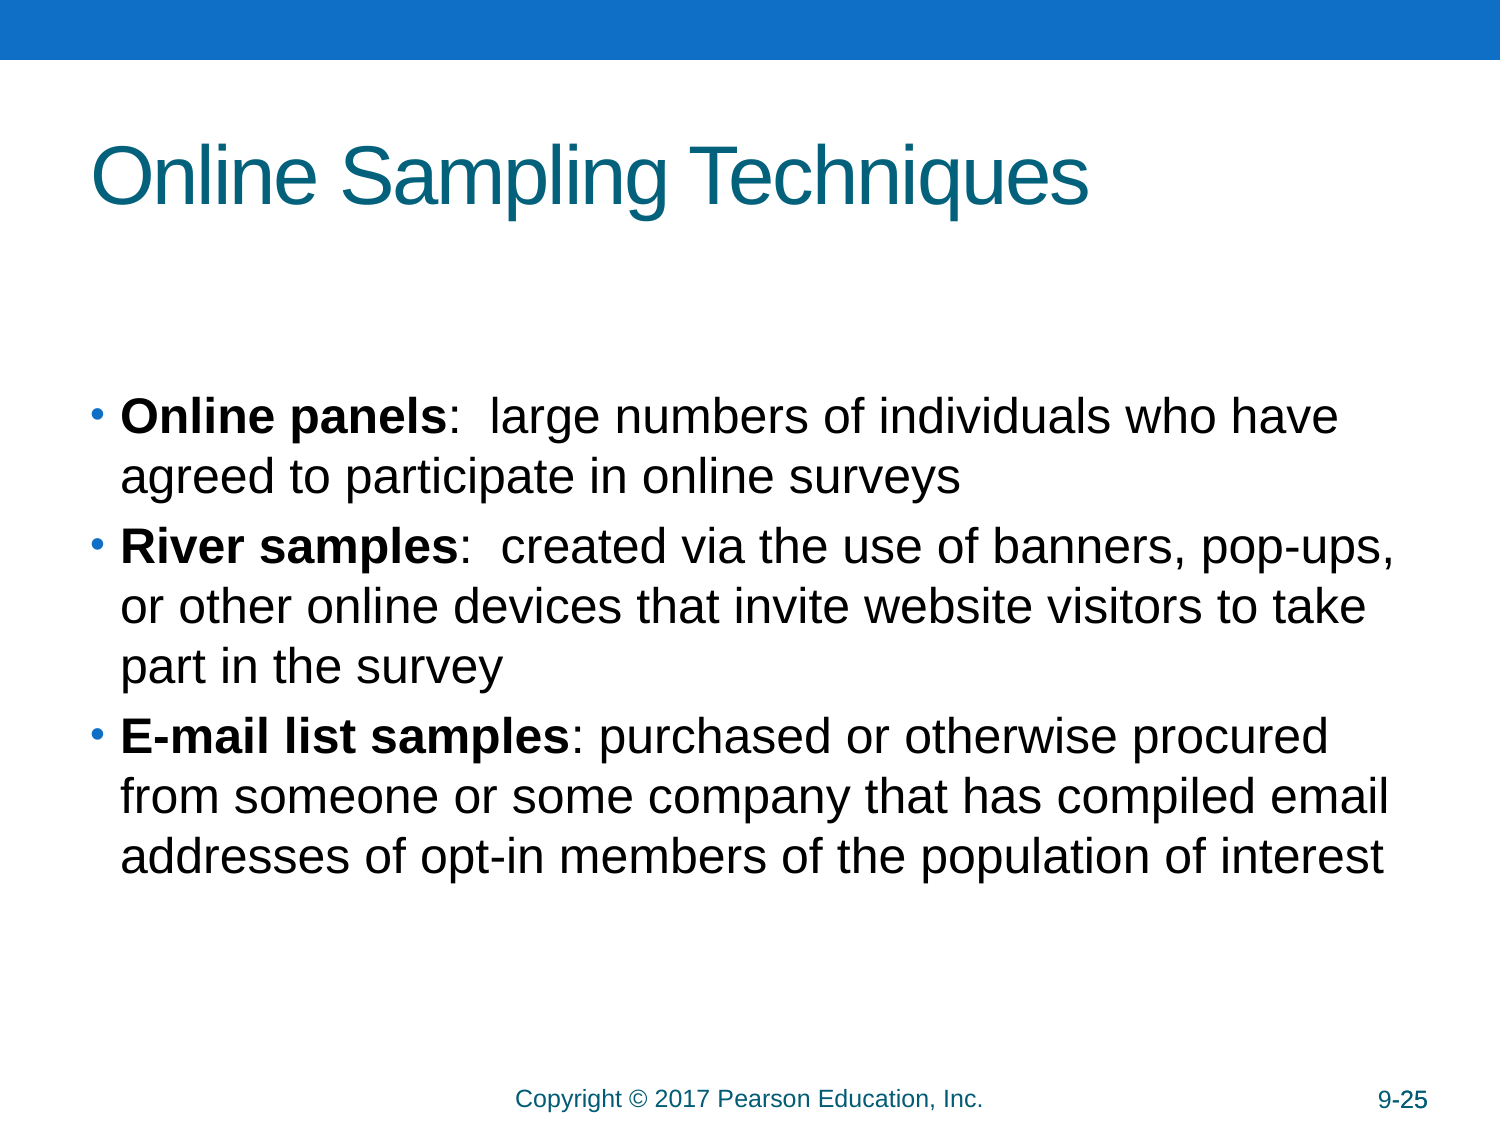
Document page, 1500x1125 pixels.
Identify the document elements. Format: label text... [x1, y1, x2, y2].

title Online Sampling Techniques [75, 90, 1425, 253]
list Online panels: large numbers of individuals who have agreed to participate in online surveys River samples: created via the use of banners, pop-ups, or other online devices that invite website visitors to take part in the survey E-mail list samples: purchased or otherwise procured from someone or some company that has compiled email addresses of opt-in members of the population of interest [75, 376, 1425, 1125]
